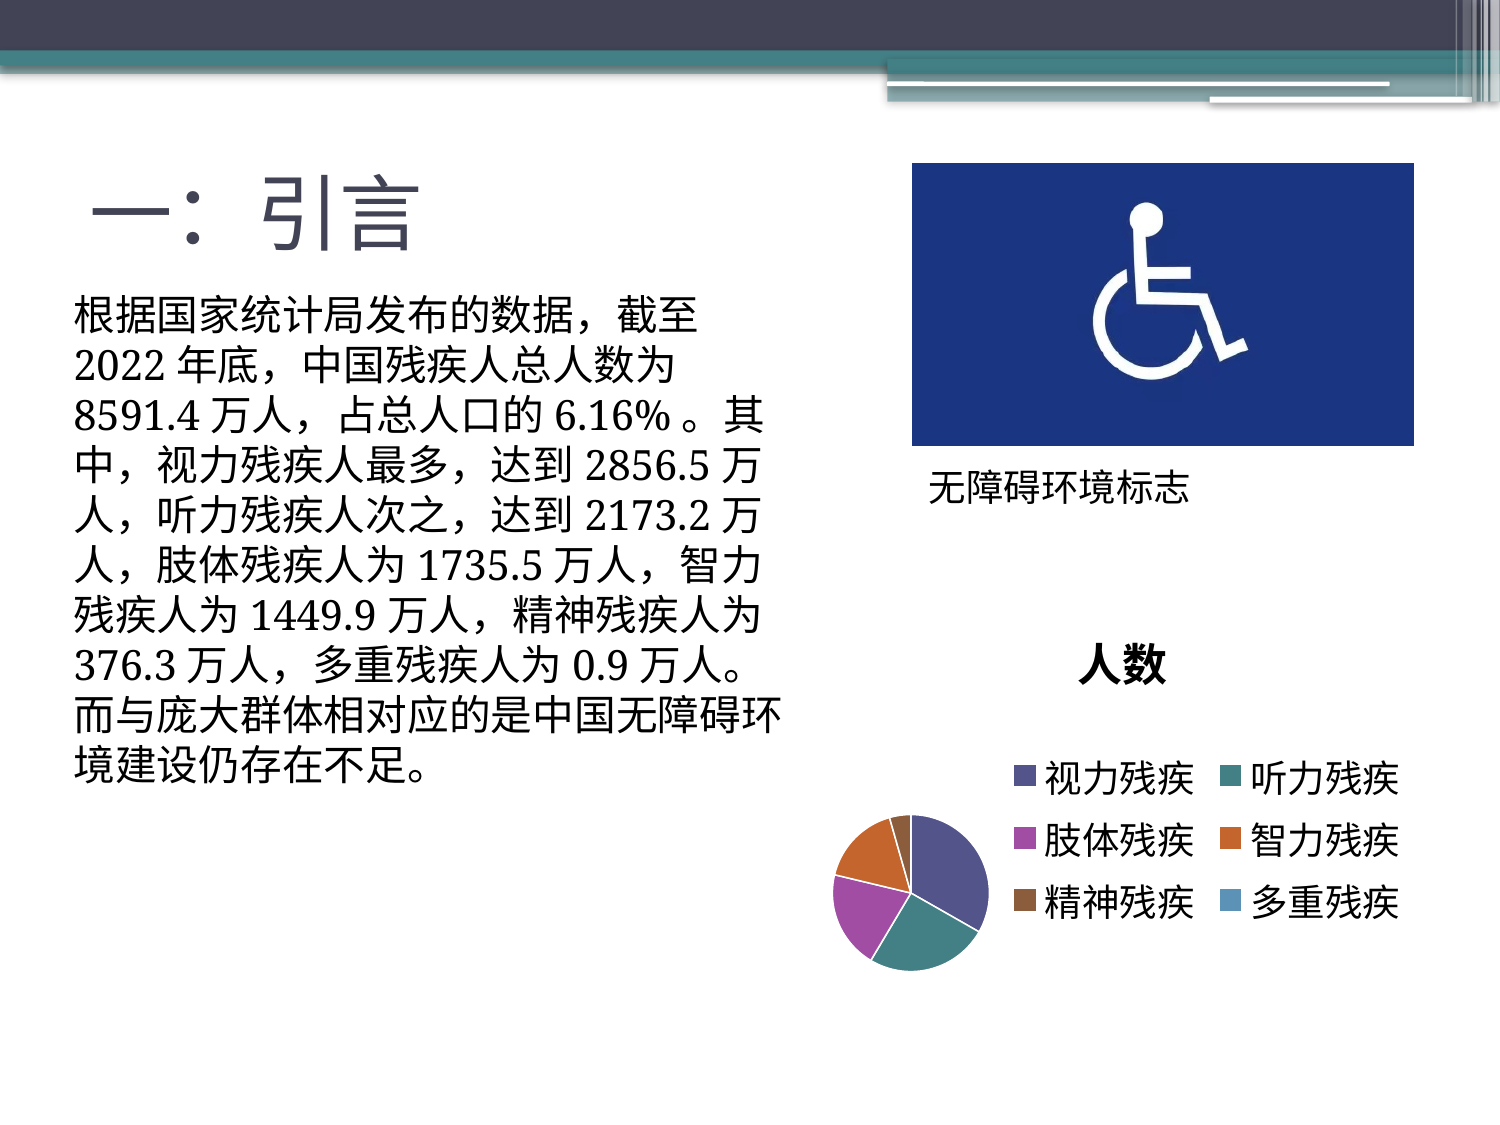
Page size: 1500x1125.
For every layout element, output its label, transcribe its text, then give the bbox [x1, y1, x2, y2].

chart [820, 597, 1426, 1079]
text_box 根据国家统计局发布的数据，截至2022年底，中国残疾人总人数为8591.4万人，占总人口的6.16%。其中，视力残疾人最多，达到2856.5万人，听力残疾人次之，达到2173.2万人，肢体残疾人为1735.5万人，智力残疾人为1449.9万人，精神残疾人为376.3万人，多重残疾人为0.9万人。 而与庞大群体相对应的是中国无障碍环境建设仍存在不足。 [58, 281, 809, 797]
text_box 无障碍环境标志 [913, 456, 1407, 517]
title 一：引言 [75, 128, 1425, 293]
picture [912, 163, 1414, 446]
